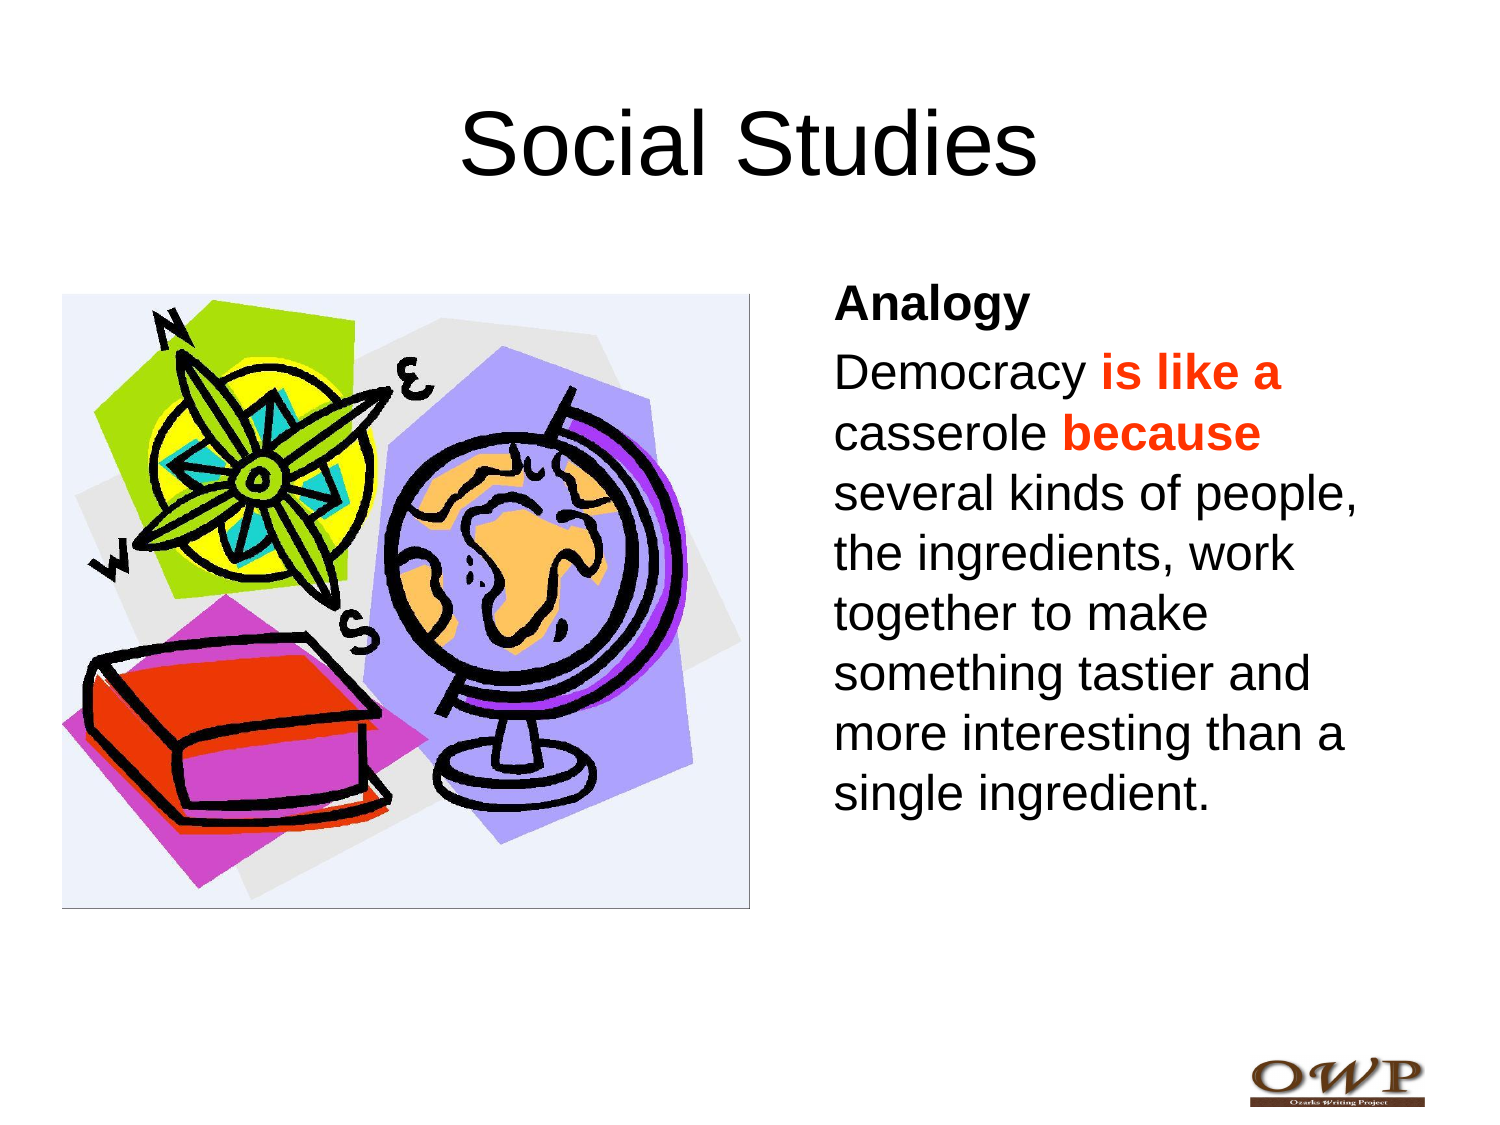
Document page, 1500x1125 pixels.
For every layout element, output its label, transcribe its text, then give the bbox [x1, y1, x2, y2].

picture [1250, 1055, 1426, 1108]
list Analogy Democracy is like a casserole because several kinds of people, the ingredients, work together to make something tastier and more interesting than a single ingredient. [762, 262, 1426, 1006]
title Social Studies [74, 44, 1426, 233]
picture [62, 287, 751, 910]
